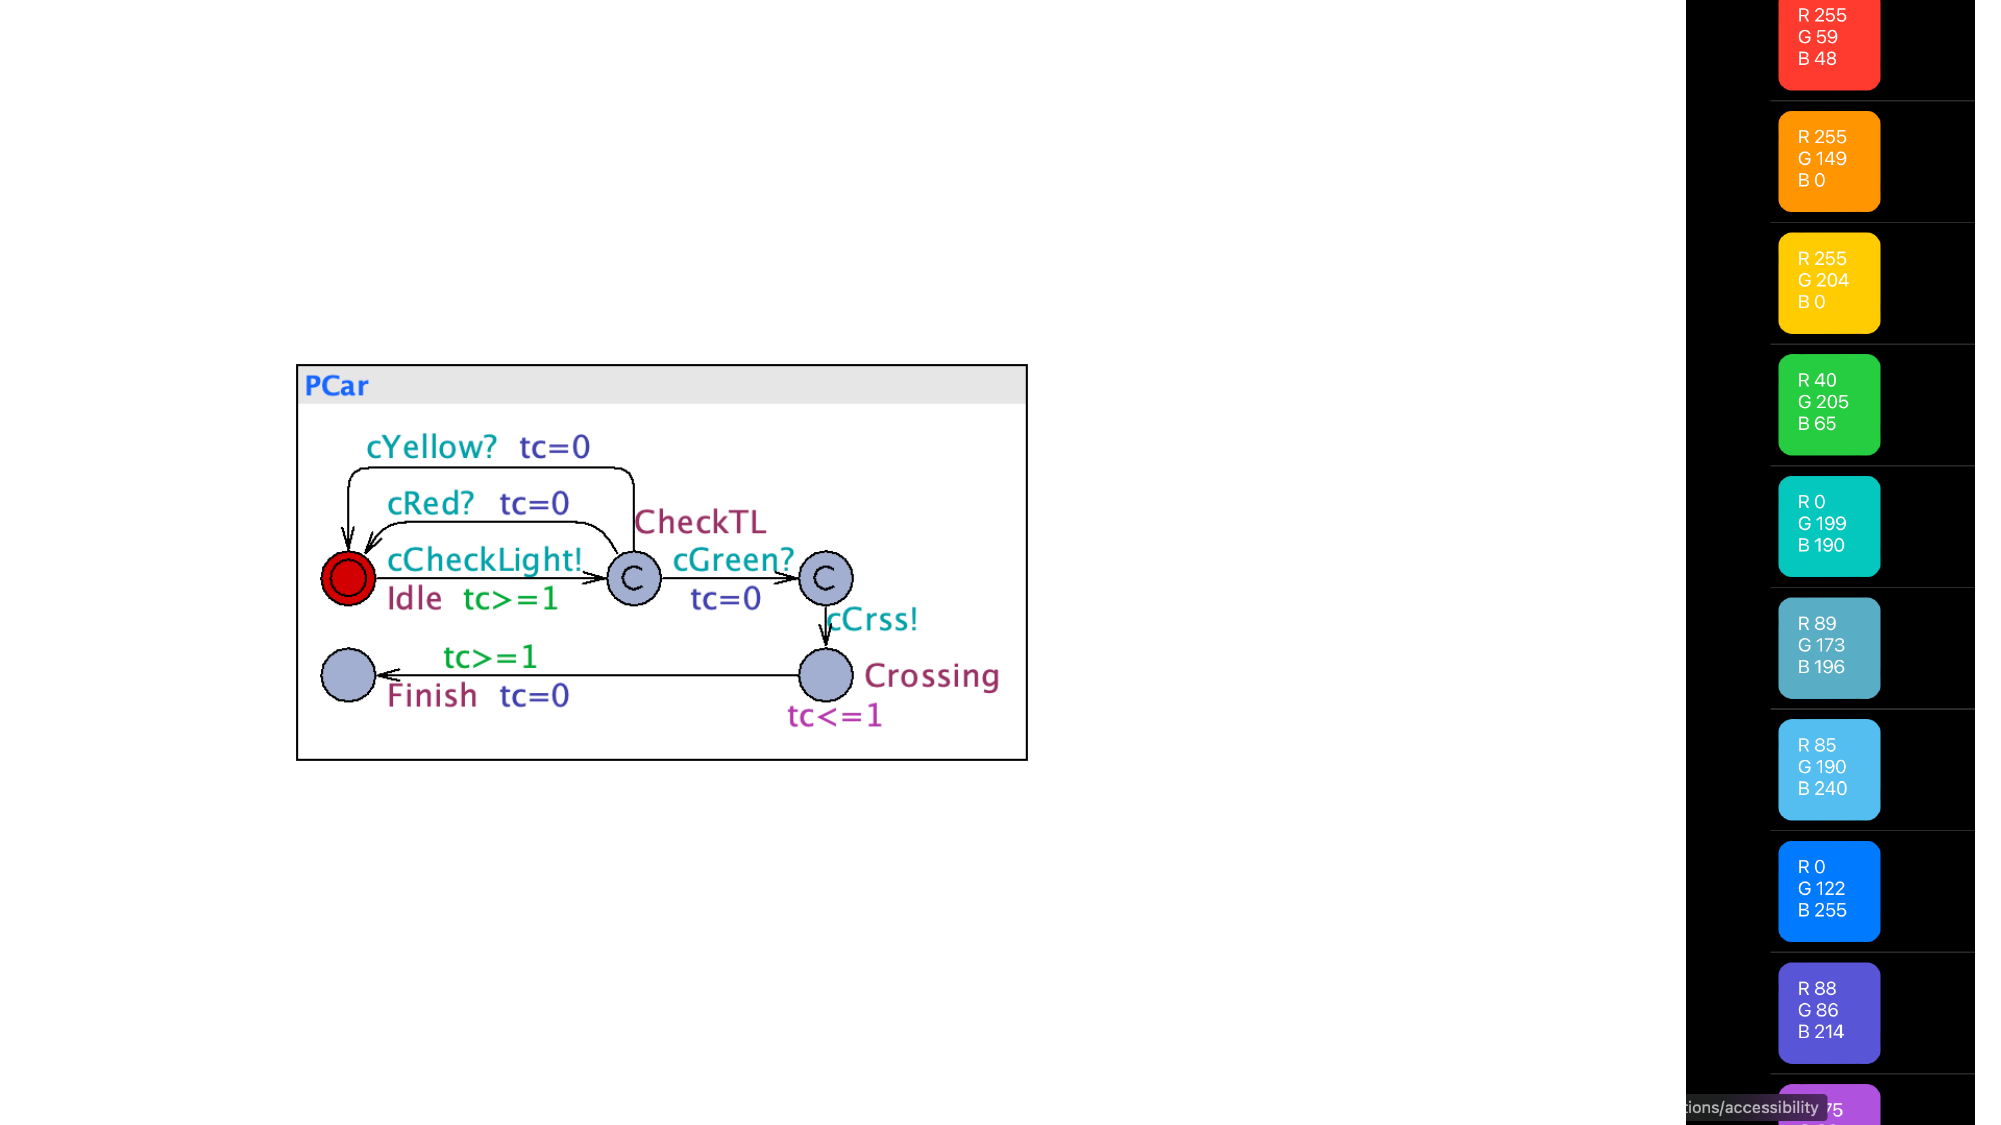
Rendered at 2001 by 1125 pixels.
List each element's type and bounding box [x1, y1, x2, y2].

picture [1686, 0, 1975, 1125]
picture [294, 362, 1030, 763]
